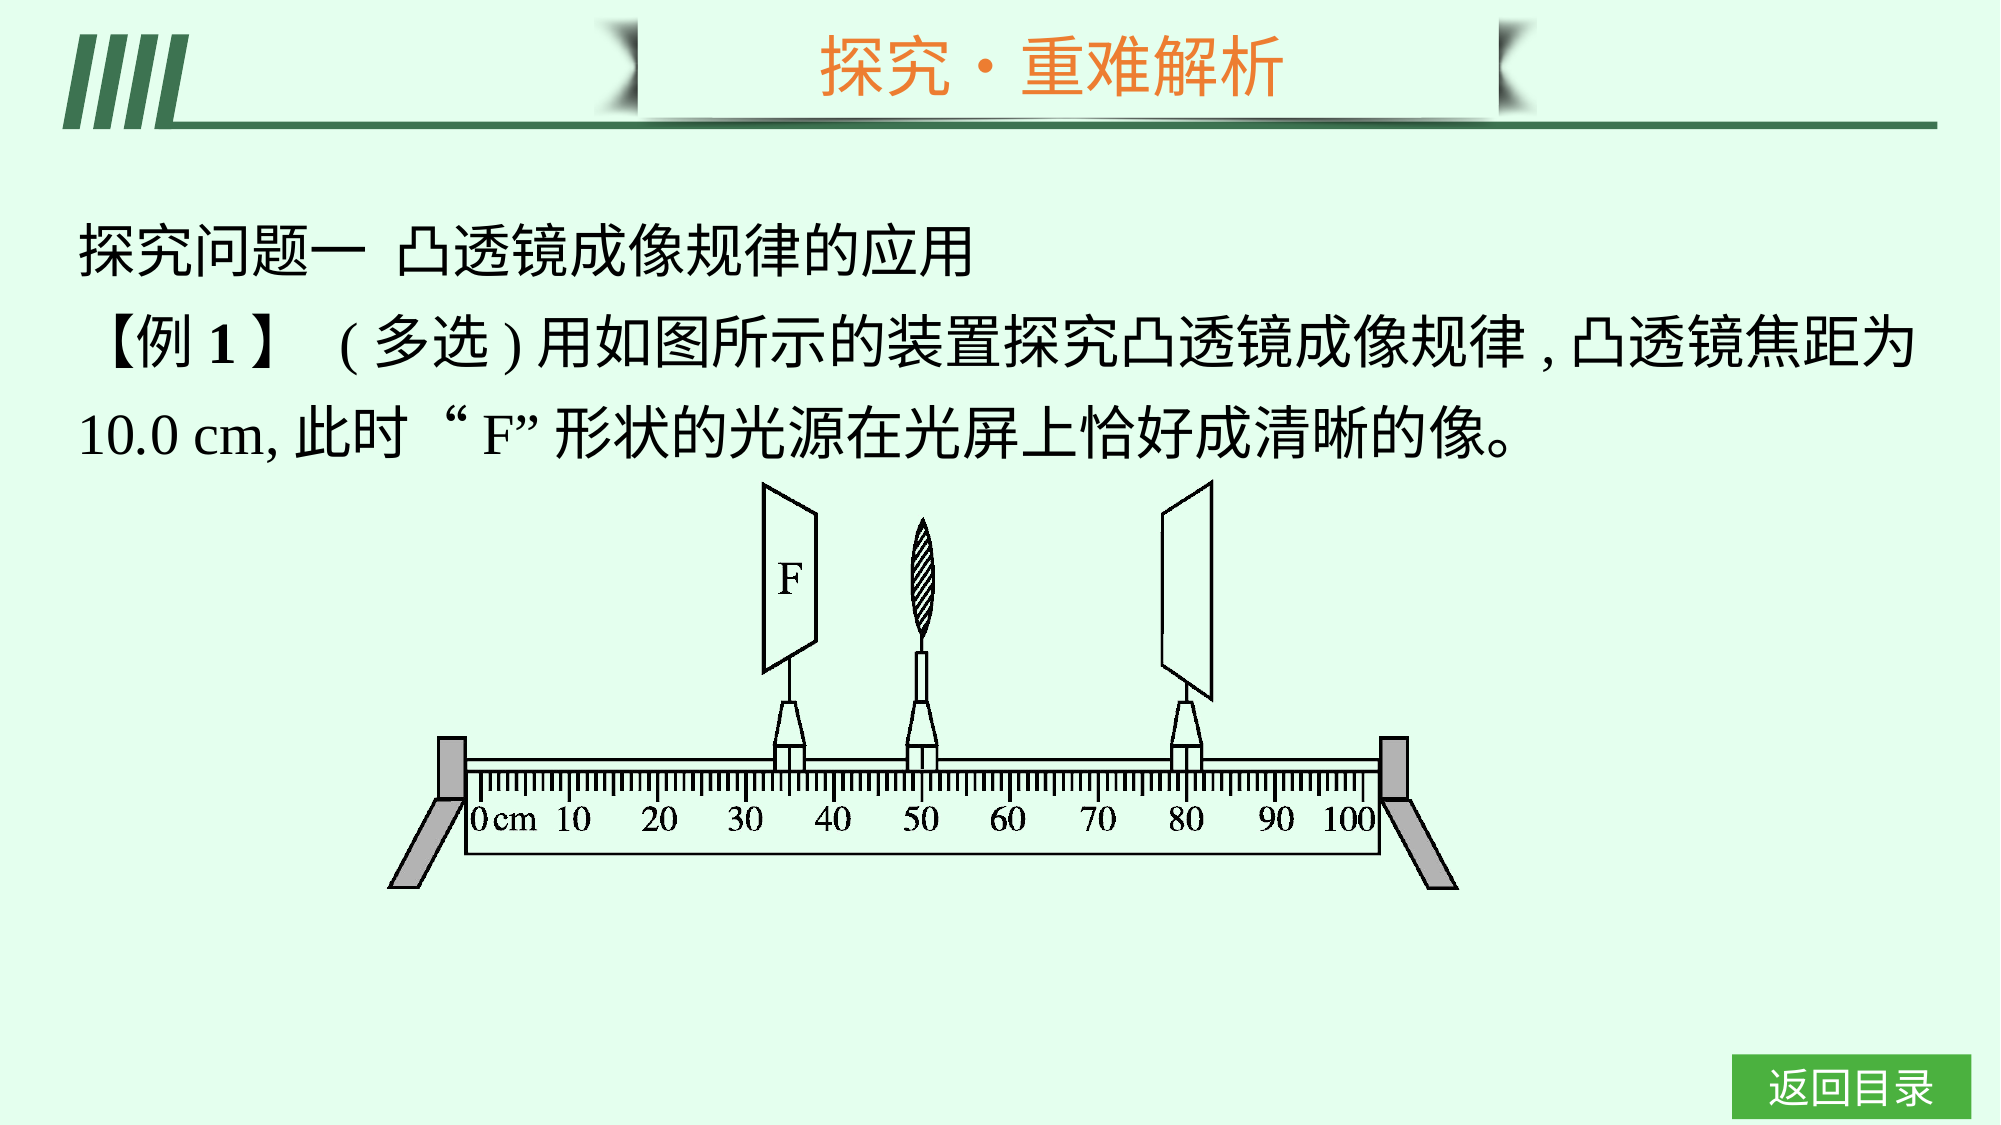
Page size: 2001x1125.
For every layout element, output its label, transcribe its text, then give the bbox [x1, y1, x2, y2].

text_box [62, 34, 1938, 130]
text_box 探究问题一 凸透镜成像规律的应用 【例1】 (多选)用如图所示的装置探究凸透镜成像规律,凸透镜焦距为10.0 cm,此时“F”形状的光源在光屏上恰好成清晰的像。 [62, 185, 1938, 474]
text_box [594, 16, 1537, 127]
picture [385, 475, 1463, 890]
